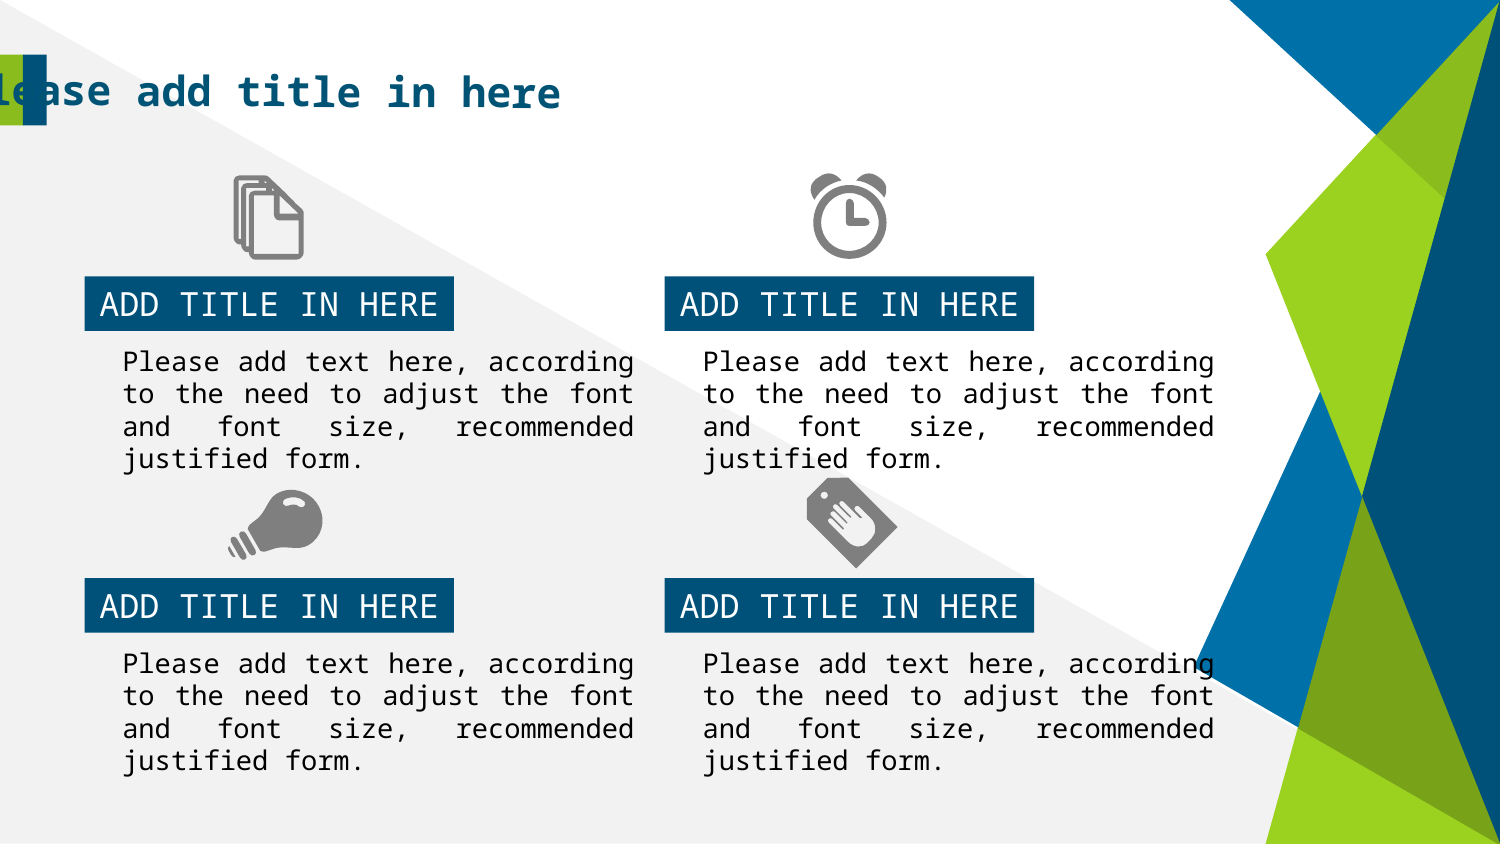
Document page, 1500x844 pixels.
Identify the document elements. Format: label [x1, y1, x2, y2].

text_box [687, 577, 1230, 753]
text_box [107, 577, 650, 753]
text_box [687, 276, 1230, 452]
text_box [0, 0, 1500, 844]
text_box [107, 276, 650, 452]
